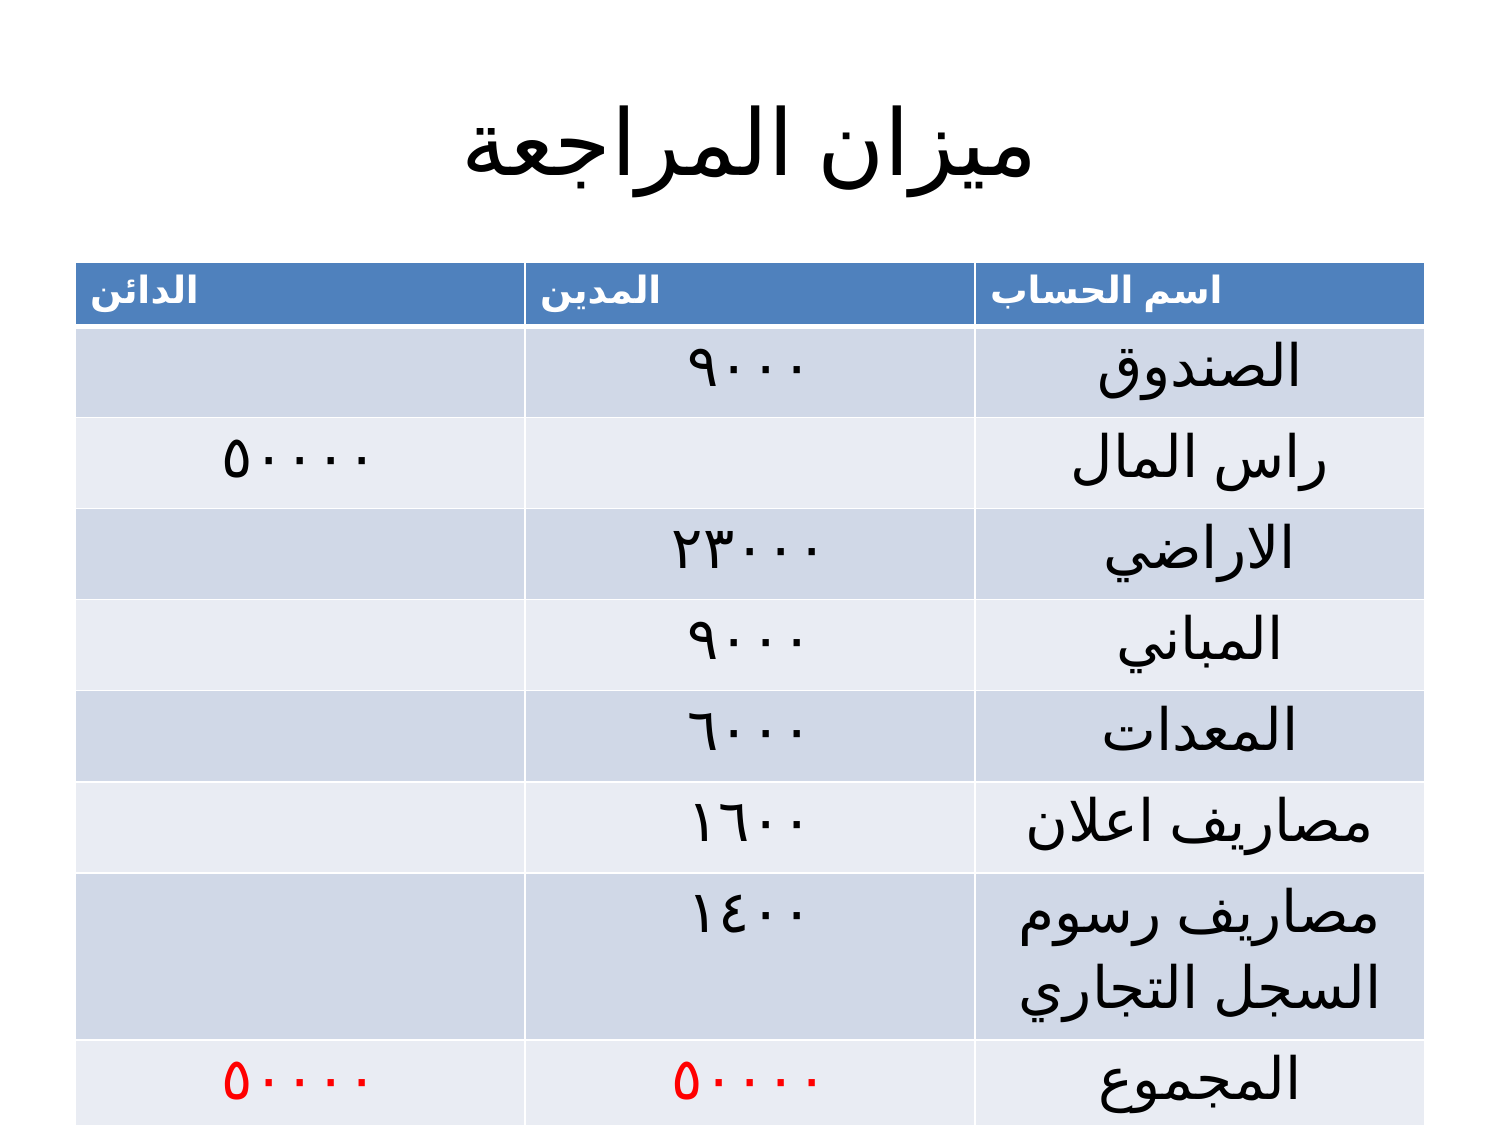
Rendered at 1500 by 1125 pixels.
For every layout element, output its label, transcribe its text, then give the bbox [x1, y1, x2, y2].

table_cell [76, 509, 524, 599]
table_cell [76, 783, 524, 872]
table_cell المجموع [976, 1041, 1424, 1125]
table_cell مصاريف اعلان [976, 783, 1424, 872]
table_cell المعدات [976, 691, 1424, 781]
table_cell ٥٠٠٠٠ [76, 418, 524, 508]
table_cell ٢٣٠٠٠ [526, 509, 974, 599]
table_cell الاراضي [976, 509, 1424, 599]
title ميزان المراجعة [75, 45, 1425, 233]
table_cell ١٤٠٠ [526, 874, 974, 1039]
table_cell [526, 418, 974, 508]
table_cell [76, 600, 524, 690]
table_cell [76, 691, 524, 781]
table_cell راس المال [976, 418, 1424, 508]
table_cell ٥٠٠٠٠ [526, 1041, 974, 1125]
table_cell الصندوق [976, 329, 1424, 417]
table_cell ١٦٠٠ [526, 783, 974, 872]
table_cell [76, 874, 524, 1039]
table_cell ٥٠٠٠٠ [76, 1041, 524, 1125]
table_header الدائن [76, 263, 524, 324]
table_cell ٩٠٠٠ [526, 600, 974, 690]
table_header اسم الحساب [976, 263, 1424, 324]
table_cell مصاريف رسوم السجل التجاري [976, 874, 1424, 1039]
table_cell المباني [976, 600, 1424, 690]
table_cell ٩٠٠٠ [526, 329, 974, 417]
table_cell ٦٠٠٠ [526, 691, 974, 781]
table_header المدين [526, 263, 974, 324]
table_cell [76, 329, 524, 417]
